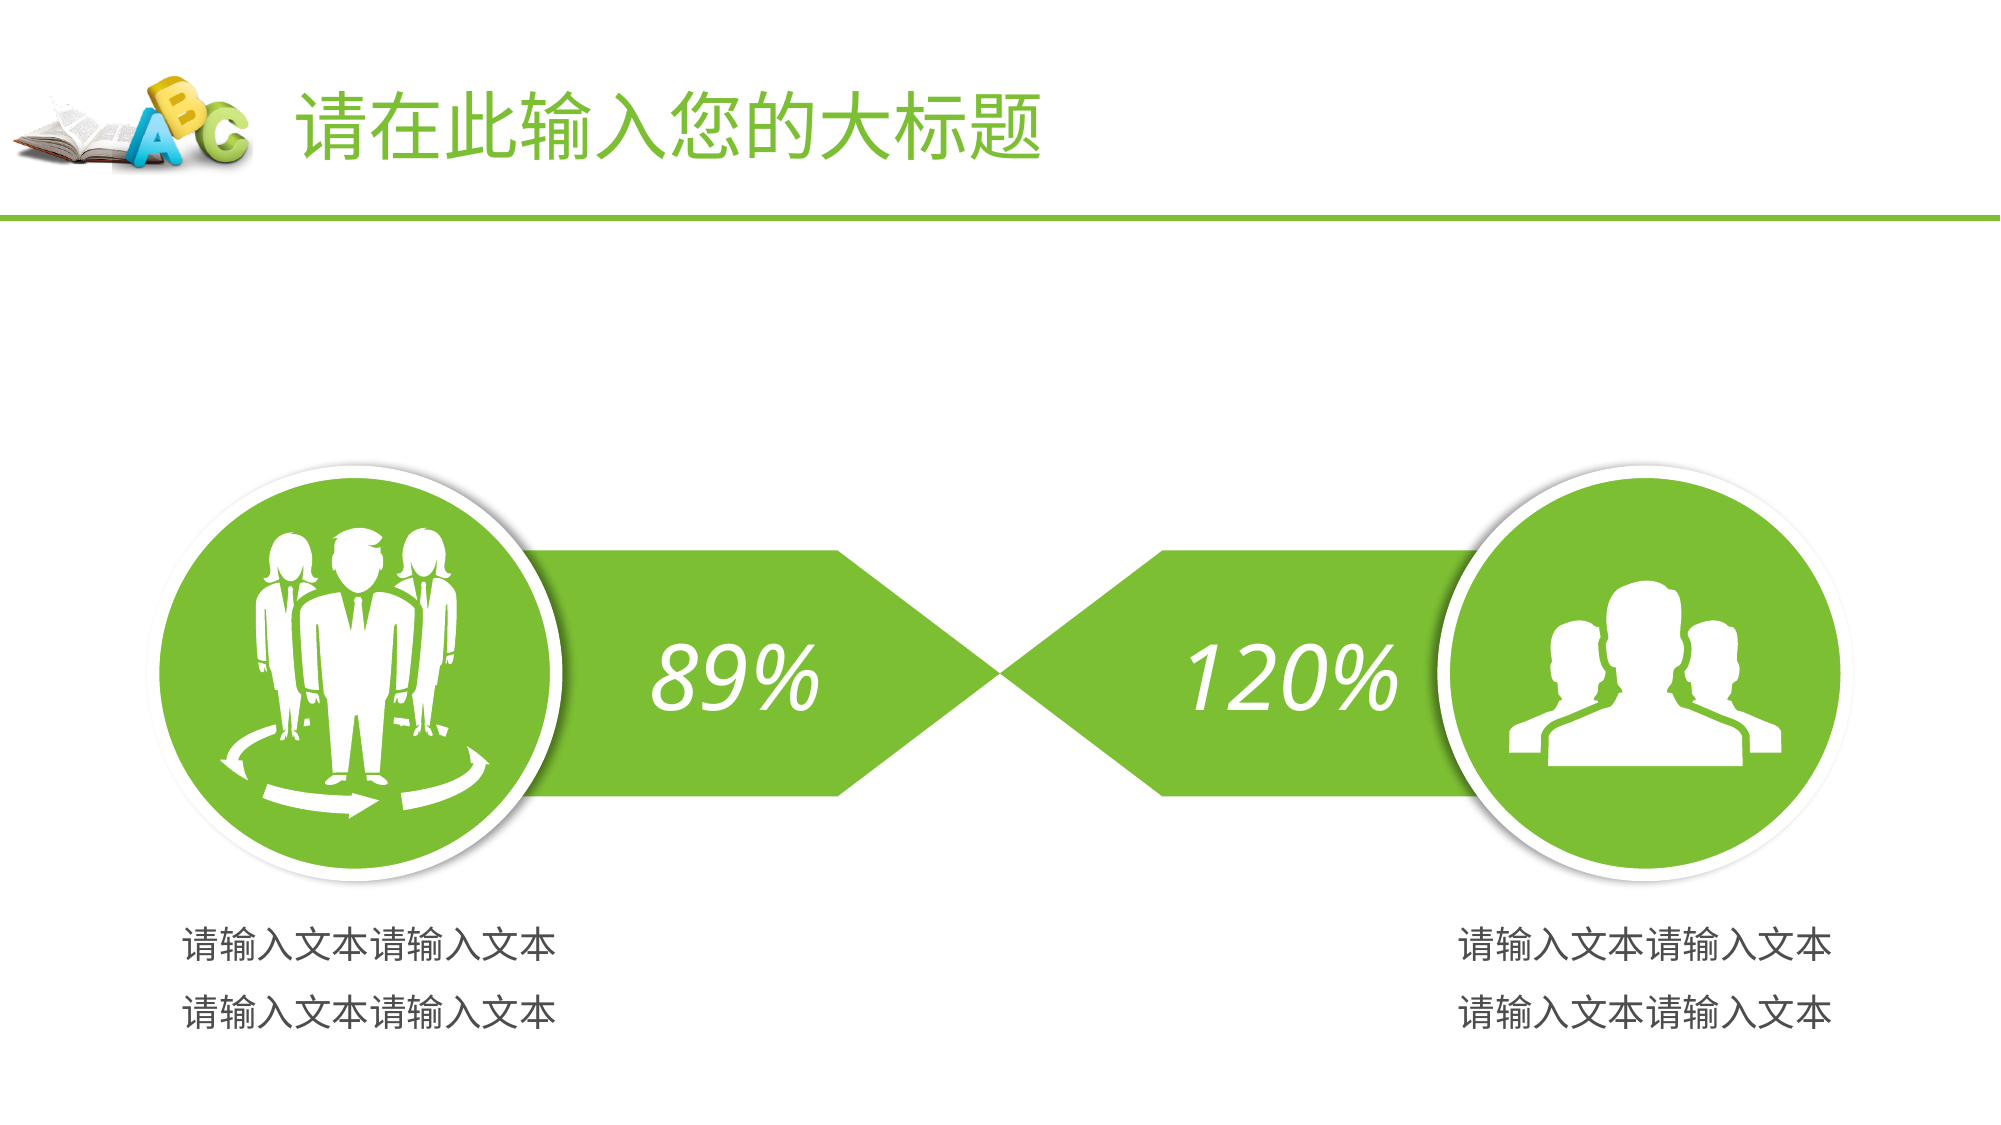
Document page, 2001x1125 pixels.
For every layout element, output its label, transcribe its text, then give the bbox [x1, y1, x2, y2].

title 请在此输入您的大标题 [278, 60, 1821, 200]
text_box 89% [528, 550, 1000, 797]
text_box [1509, 620, 1606, 753]
text_box [1548, 580, 1743, 767]
text_box [255, 532, 319, 741]
text_box [1684, 620, 1782, 753]
text_box 120% [999, 550, 1471, 797]
text_box [299, 592, 415, 773]
text_box [219, 724, 277, 781]
text_box [262, 783, 380, 819]
text_box [1442, 470, 1848, 876]
text_box [394, 527, 457, 736]
text_box [366, 775, 388, 785]
picture [13, 72, 262, 175]
text_box [400, 746, 490, 811]
text_box 请输入文本请输入文本请输入文本请输入文本 [152, 890, 587, 1042]
text_box 请输入文本请输入文本请输入文本请输入文本 [1428, 890, 1863, 1042]
text_box [324, 775, 347, 785]
text_box [152, 470, 558, 876]
text_box [331, 527, 384, 593]
text_box [436, 724, 449, 737]
